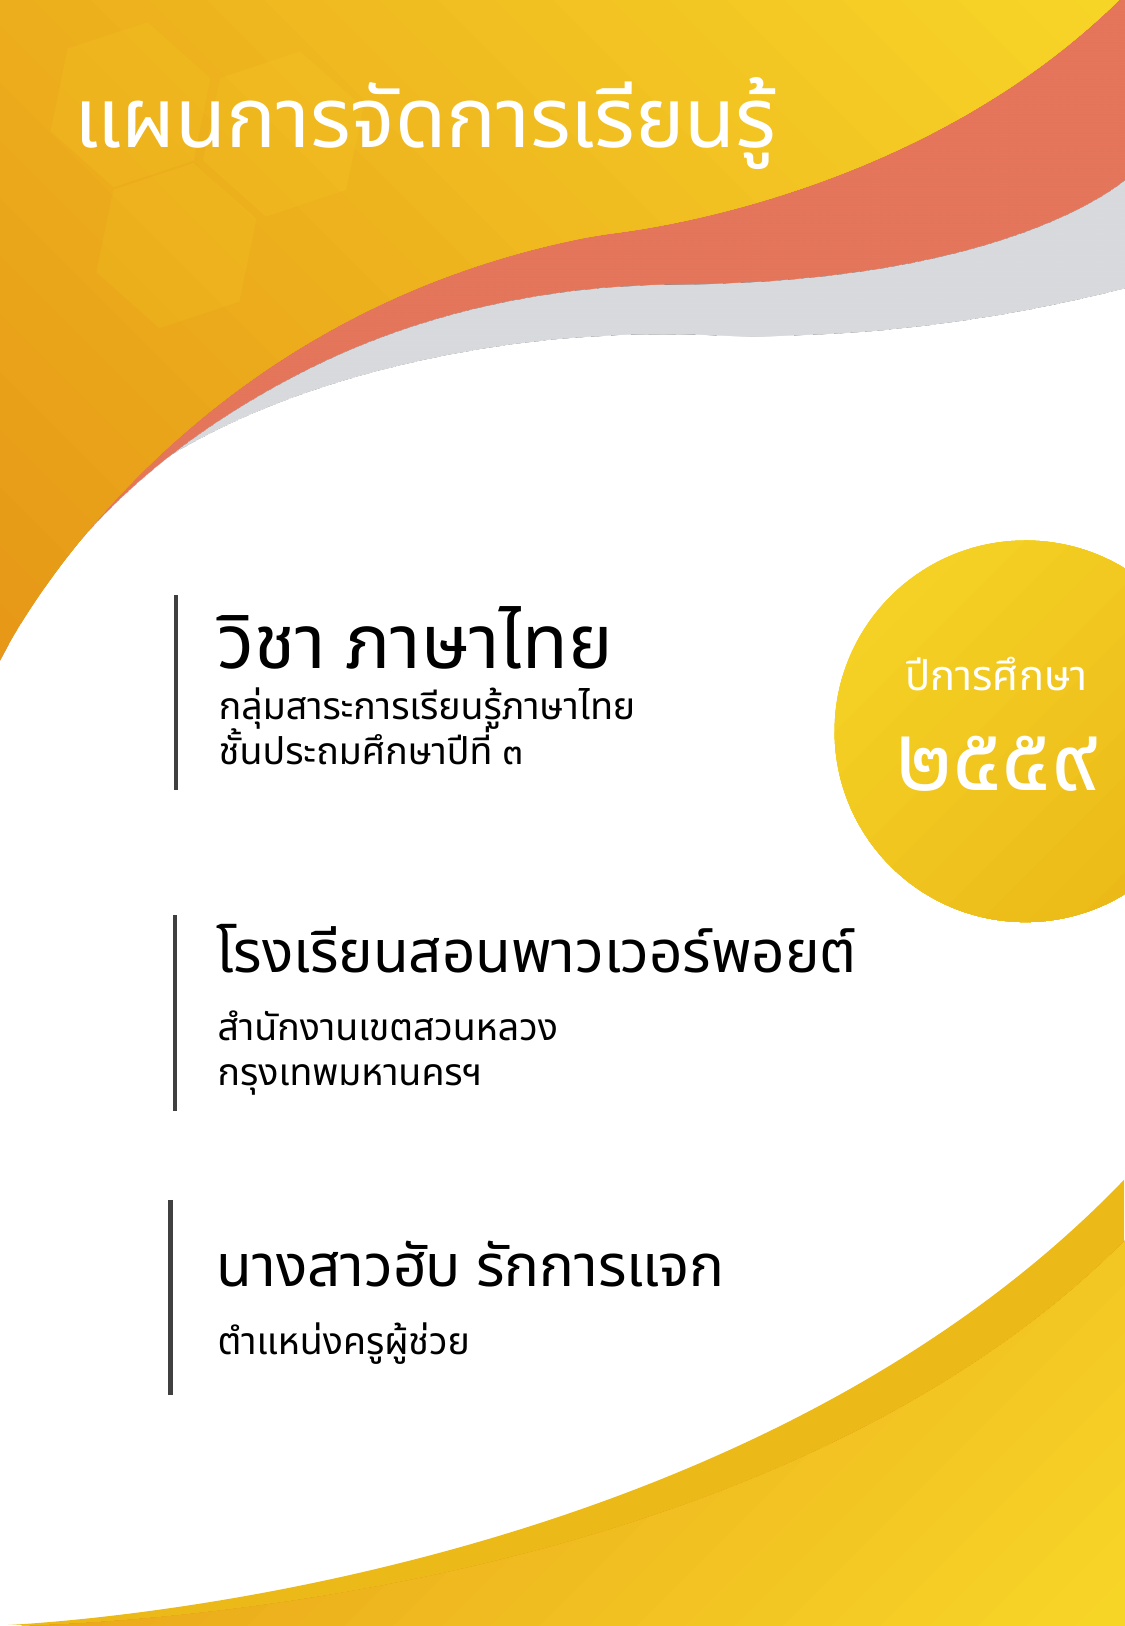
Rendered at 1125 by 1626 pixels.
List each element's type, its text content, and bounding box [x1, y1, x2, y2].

picture [0, 0, 1125, 661]
text_box ปีการศึกษา ๒๕๕๙ [813, 661, 1125, 817]
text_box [50, 22, 363, 328]
text_box [8, 1179, 1125, 1625]
text_box [49, 1240, 1125, 1625]
text_box ตำแหน่งครูผู้ช่วย [203, 1309, 787, 1369]
text_box นางสาวฮับ รักการแจก [201, 1221, 817, 1306]
text_box วิชา ภาษาไทย [203, 661, 787, 692]
text_box โรงเรียนสอนพาวเวอร์พอยต์ [201, 906, 1125, 992]
text_box สำนักงานเขตสวนหลวง กรุงเทพมหานครฯ [203, 995, 787, 1100]
text_box กลุ่มสาระการเรียนรู้ภาษาไทย ชั้นประถมศึกษาปีที่ ๓ [204, 674, 788, 780]
text_box [854, 817, 1125, 906]
